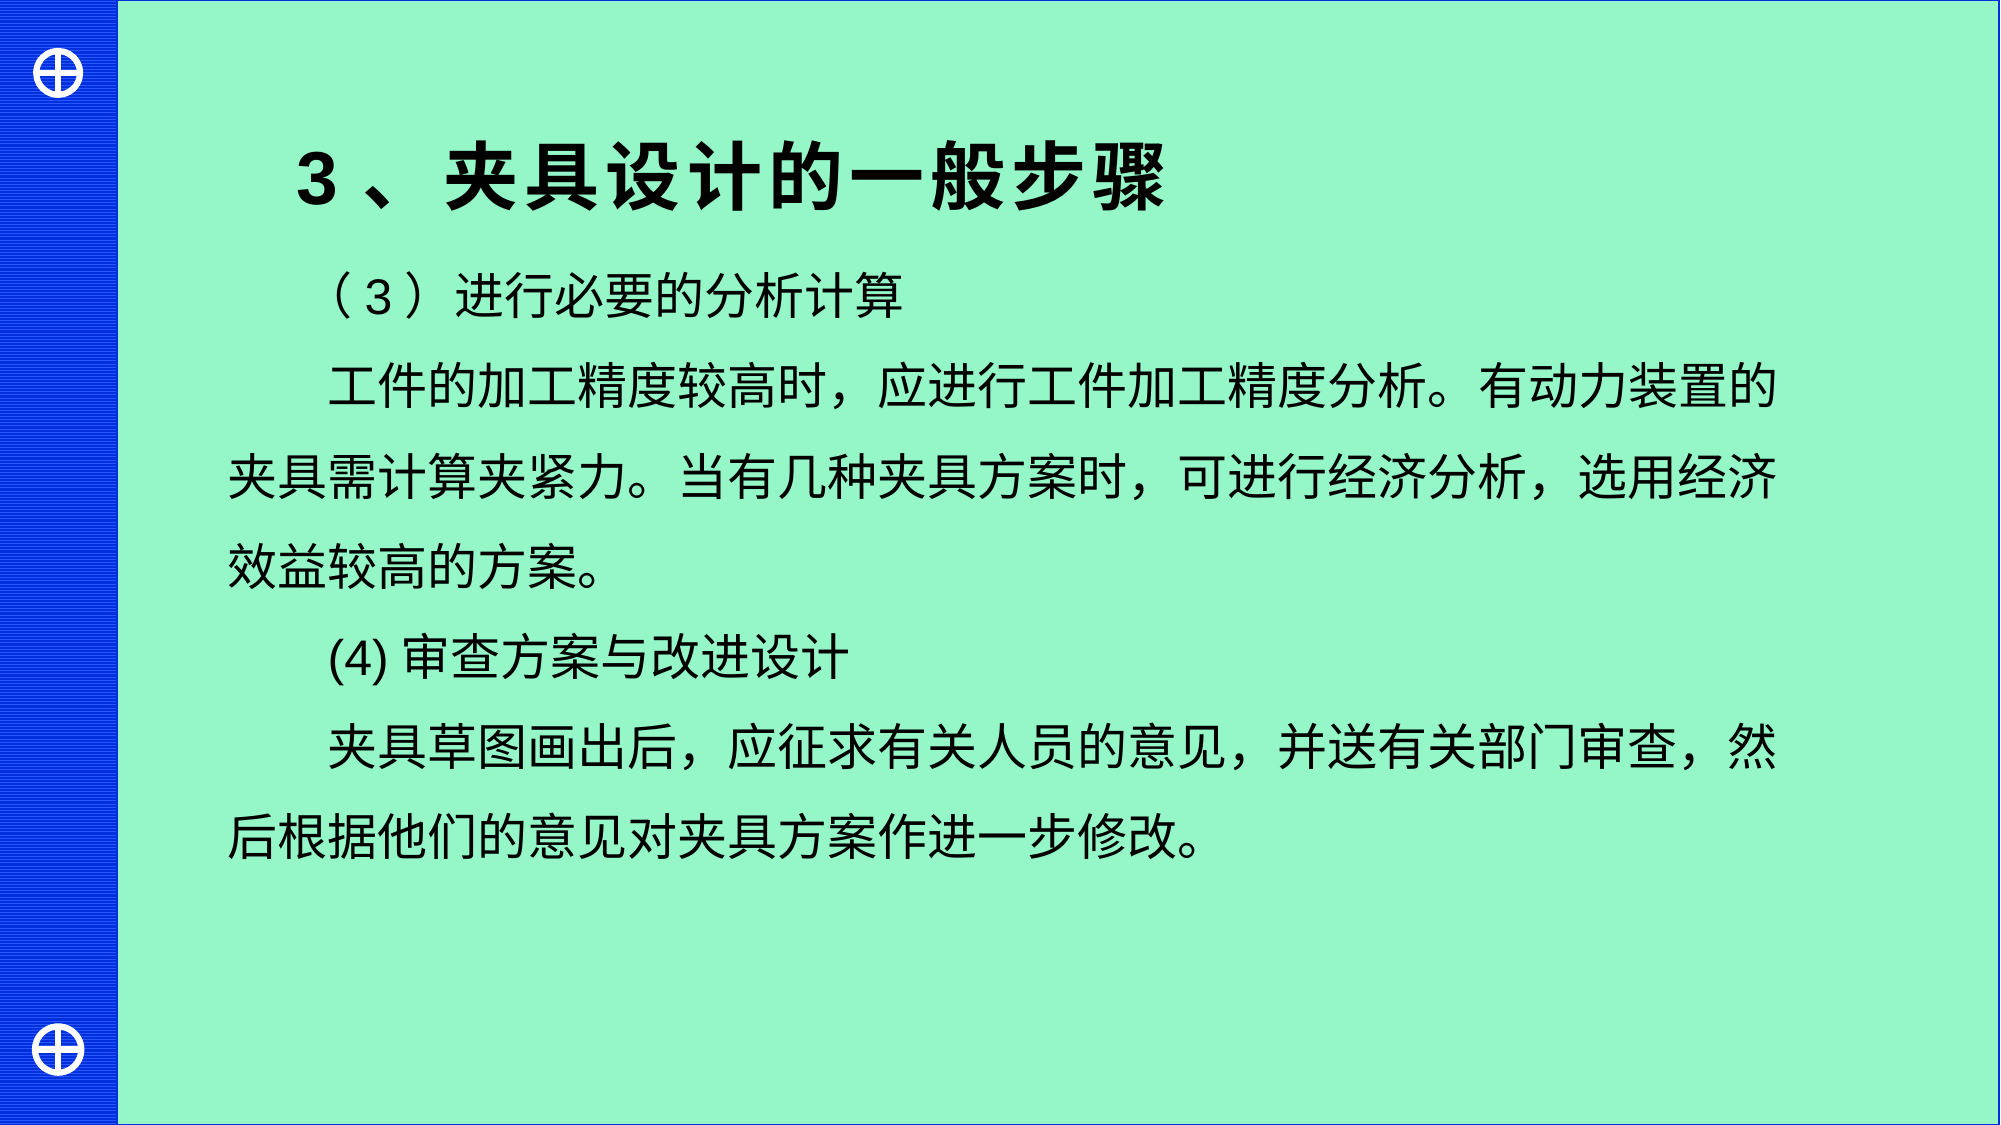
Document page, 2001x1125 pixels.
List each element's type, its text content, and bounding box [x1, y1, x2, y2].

text_box （3）进行必要的分析计算 工件的加工精度较高时，应进行工件加工精度分析。有动力装置的夹具需计算夹紧力。当有几种夹具方案时，可进行经济分析，选用经济效益较高的方案。 (4)审查方案与改进设计 夹具草图画出后，应征求有关人员的意见，并送有关部门审查，然后根据他们的意见对夹具方案作进一步修改。 [212, 227, 1824, 963]
text_box 3、夹具设计的一般步骤 [173, 106, 1462, 228]
